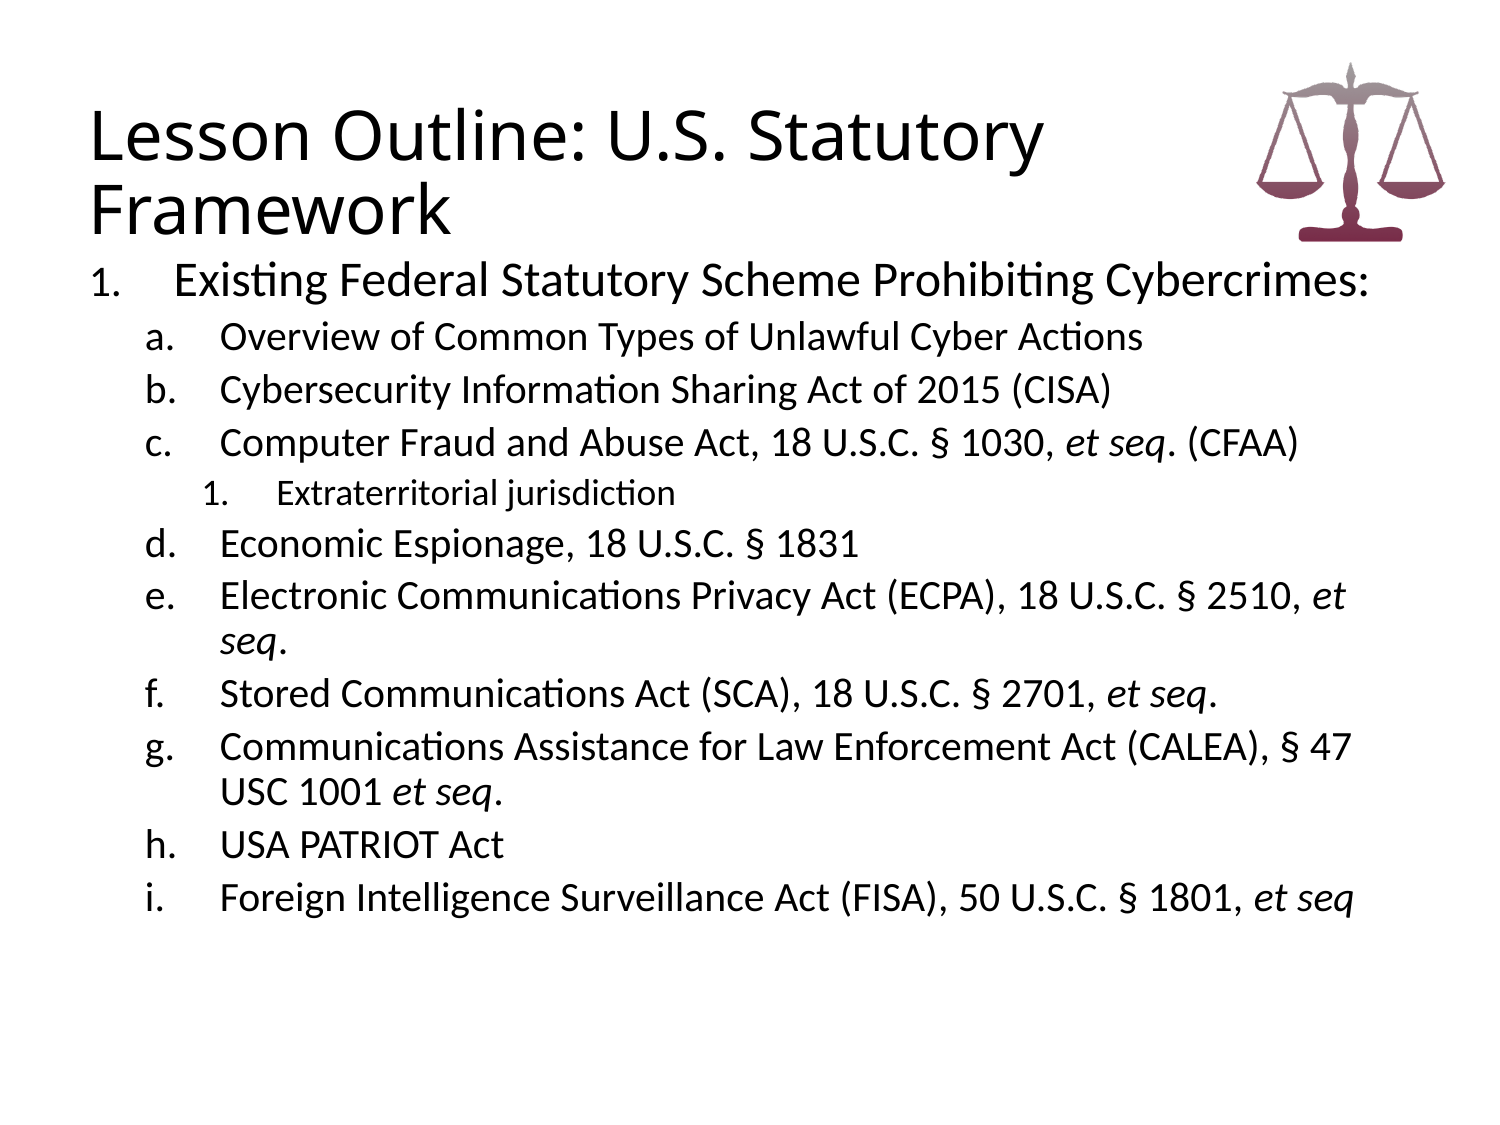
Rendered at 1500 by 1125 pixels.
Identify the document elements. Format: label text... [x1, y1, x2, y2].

title Lesson Outline: U.S. Statutory Framework [73, 66, 1251, 245]
picture [1251, 57, 1450, 246]
list Existing Federal Statutory Scheme Prohibiting Cybercrimes: Overview of Common Types of Unlawful Cyber Actions Cybersecurity Information Sharing Act of 2015 (CISA) Computer Fraud and Abuse Act, 18 U.S.C. § 1030, et seq. (CFAA) Extraterritorial jurisdiction Economic Espionage, 18 U.S.C. § 1831 Electronic Communications Privacy Act (ECPA), 18 U.S.C. § 2510, et seq. Stored Communications Act (SCA), 18 U.S.C. § 2701, et seq. Communications Assistance for Law Enforcement Act (CALEA), § 47 USC 1001 et seq. USA PATRIOT Act Foreign Intelligence Surveillance Act (FISA), 50 U.S.C. § 1801, et seq [73, 245, 1427, 960]
